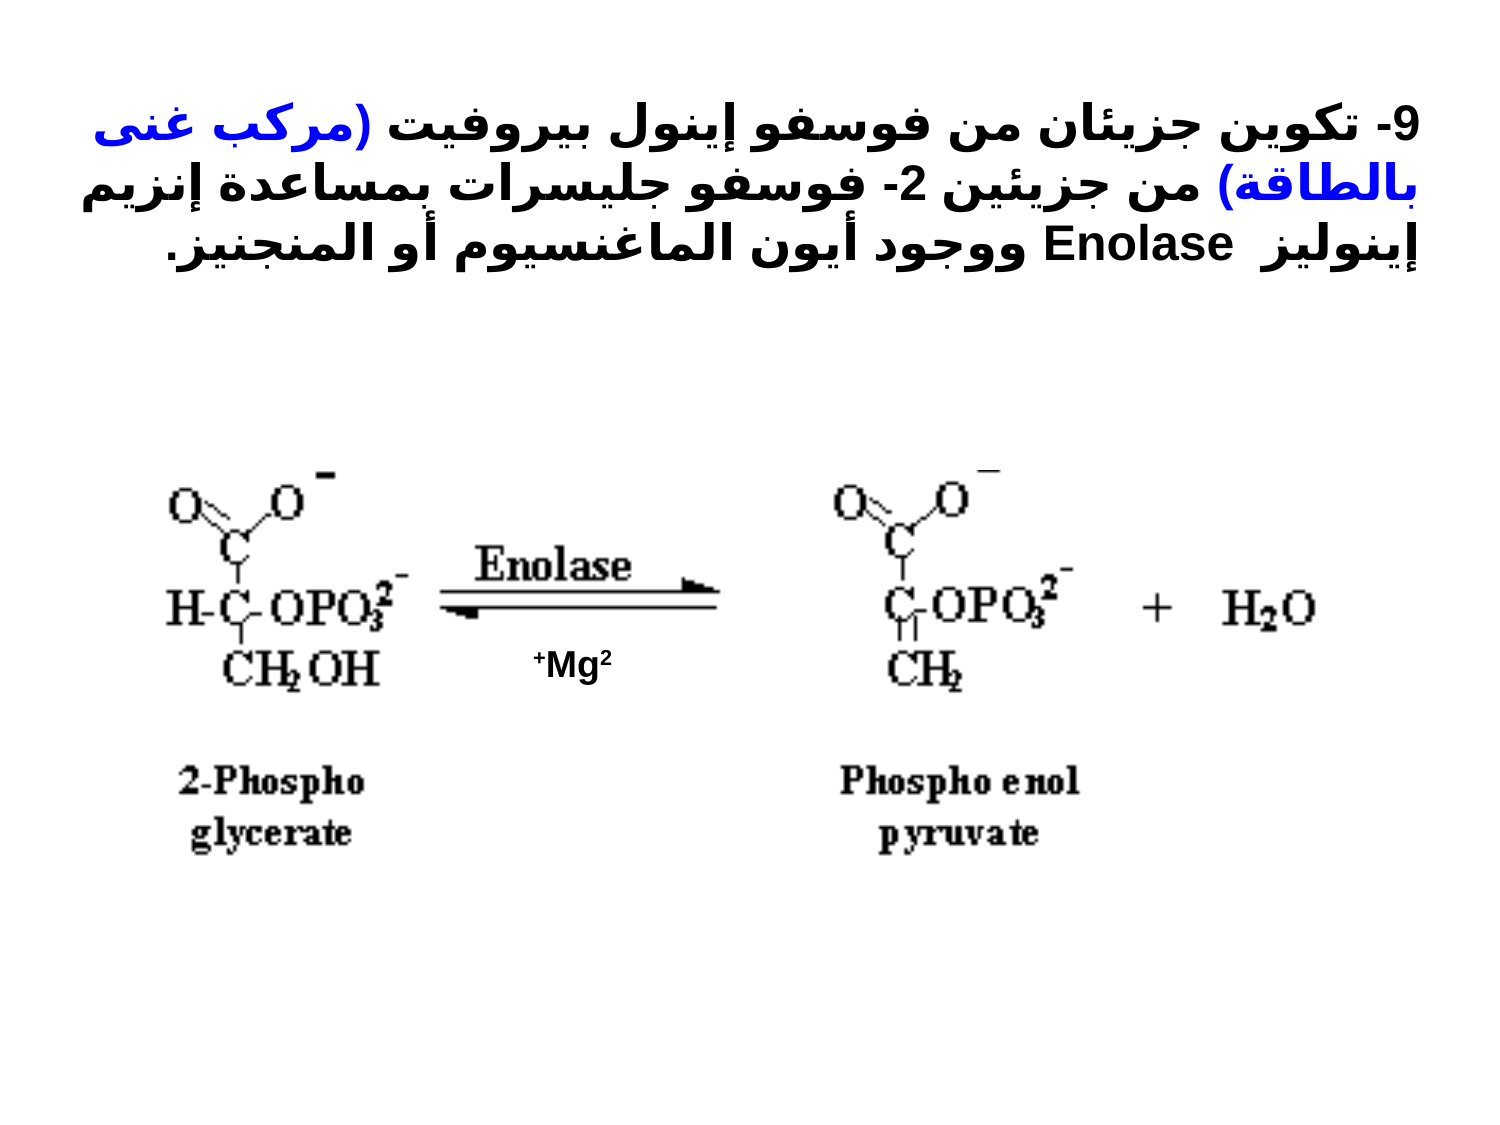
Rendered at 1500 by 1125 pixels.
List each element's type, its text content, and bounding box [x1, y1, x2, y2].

picture [123, 470, 1425, 894]
text_box 9- تكوين جزيئان من فوسفو إينول بيروفيت (مركب غنى بالطاقة) من جزيئين 2- فوسفو جليسرات بمساعدة إنزيم إينوليز Enolase ووجود أيون الماغنسيوم أو المنجنيز. [29, 83, 1436, 279]
